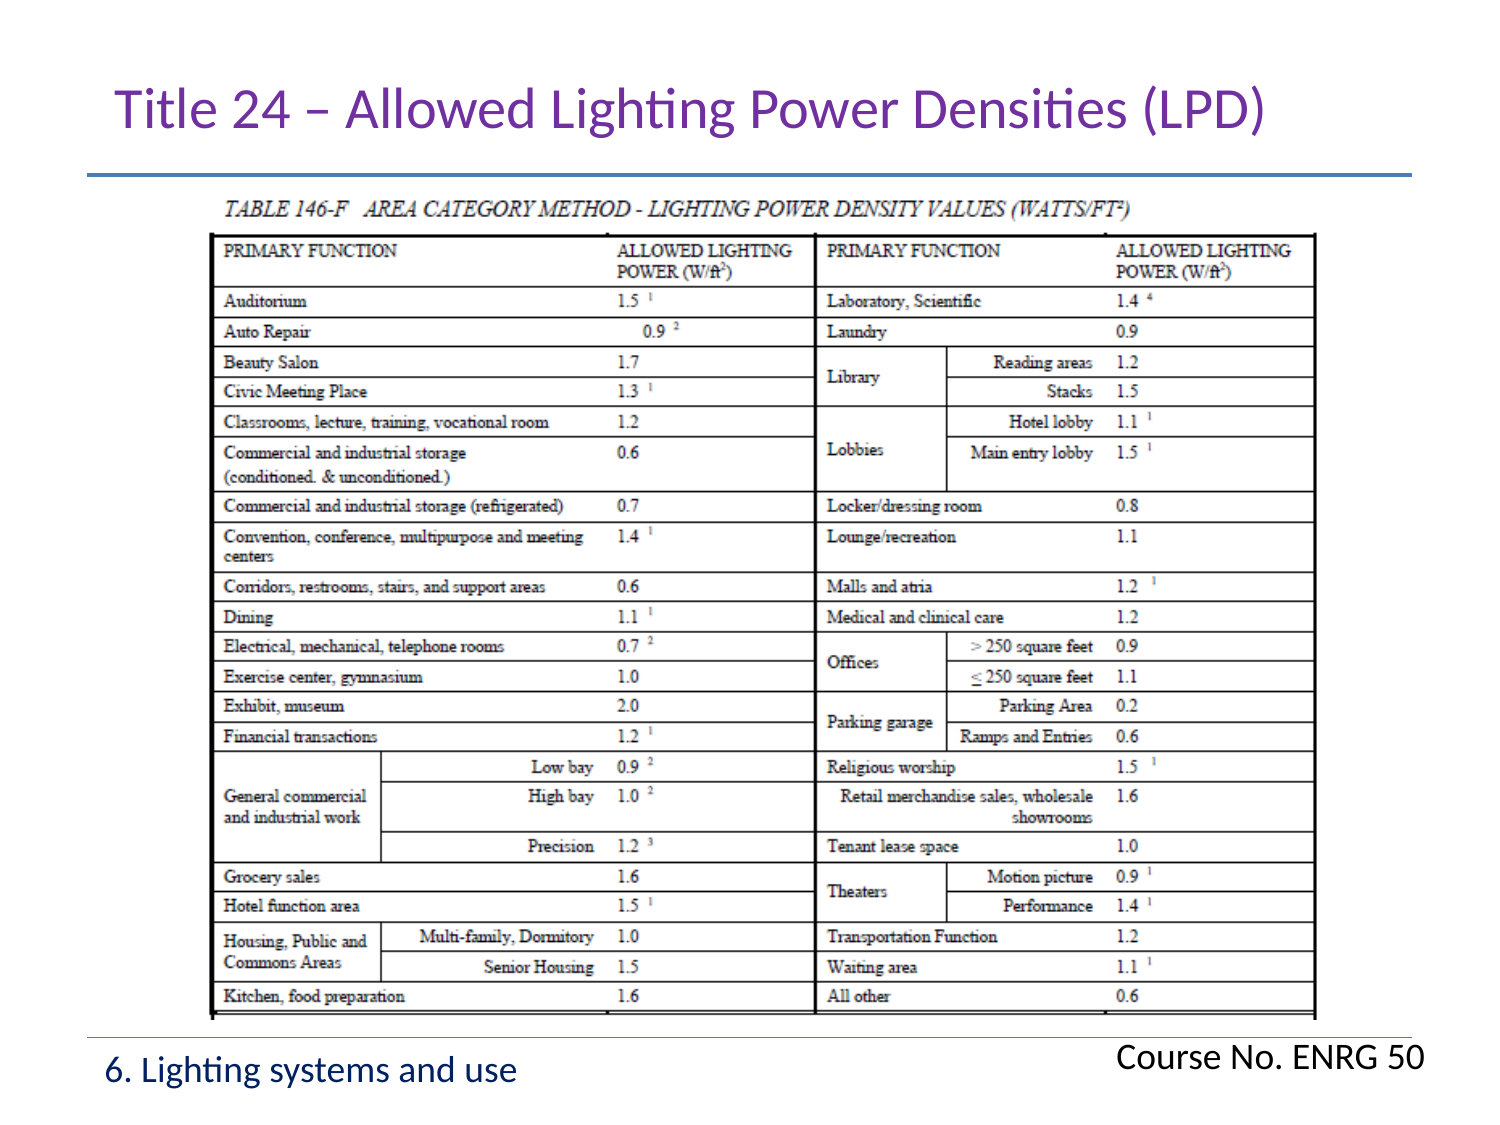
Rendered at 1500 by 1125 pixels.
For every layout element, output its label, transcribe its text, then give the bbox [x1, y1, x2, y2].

text_box 6. Lighting systems and use [89, 1045, 534, 1098]
text_box Title 24 – Allowed Lighting Power Densities (LPD) [99, 62, 1400, 148]
text_box Course No. ENRG 50 [1101, 1024, 1441, 1085]
picture [199, 196, 1326, 1021]
